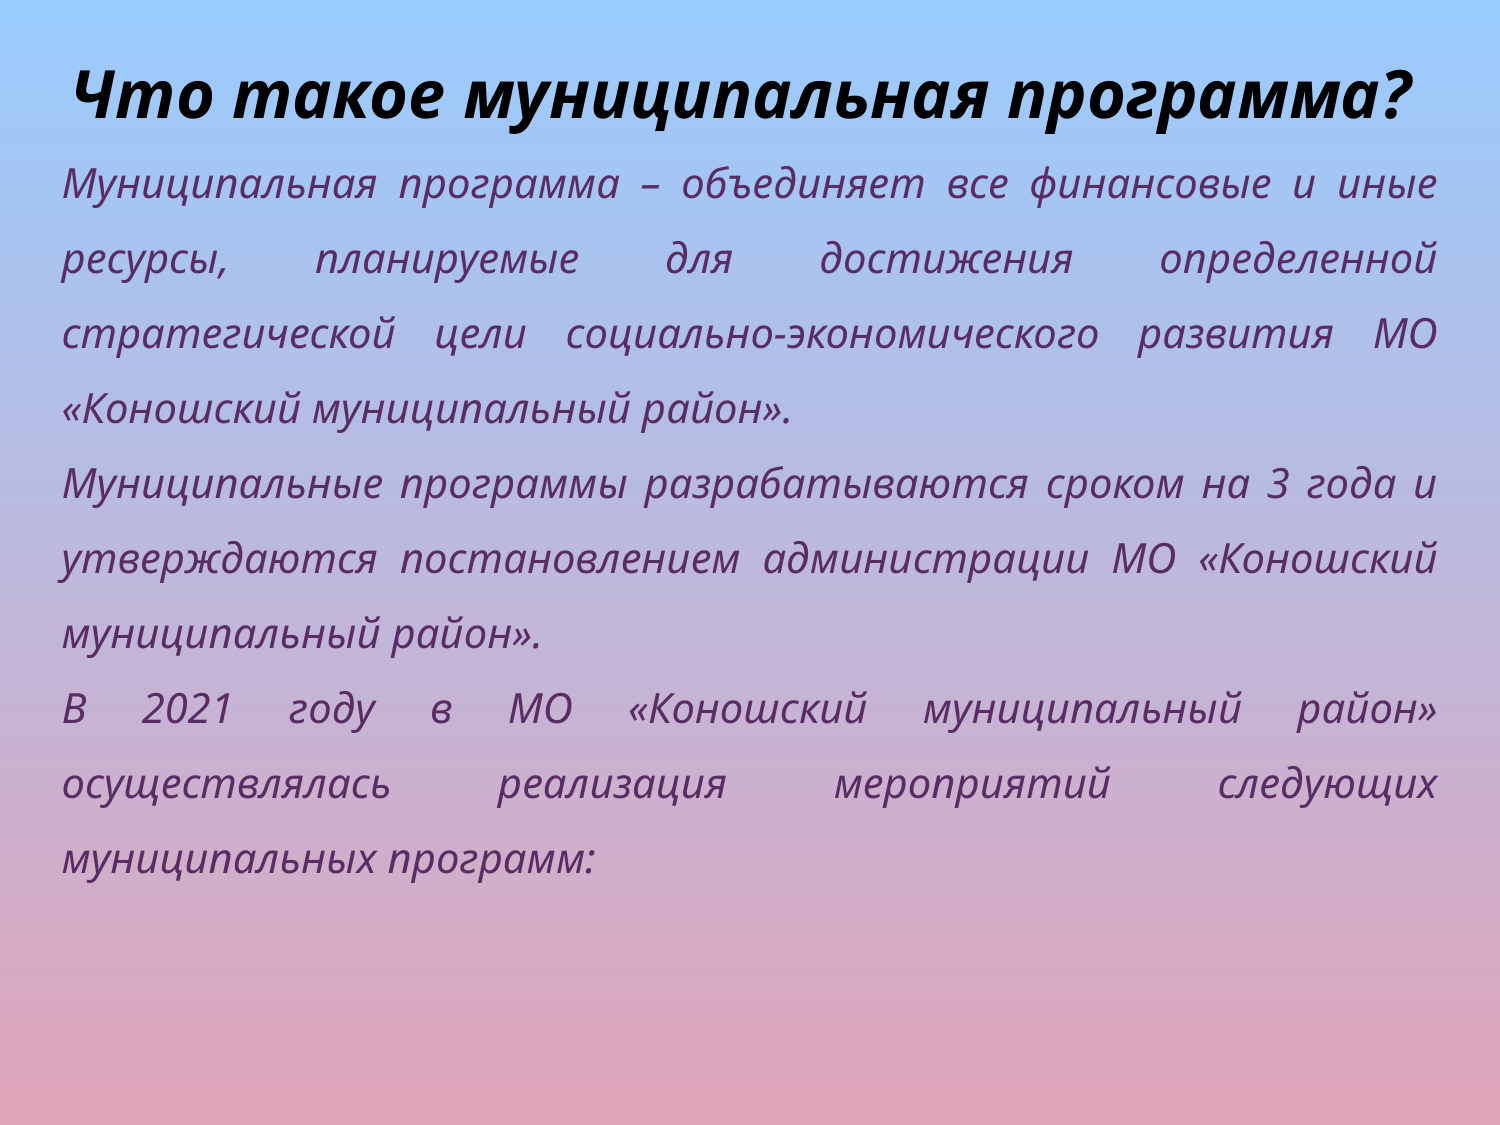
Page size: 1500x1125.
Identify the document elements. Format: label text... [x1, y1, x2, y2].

text_box Что такое муниципальная программа? Муниципальная программа – объединяет все финансовые и иные ресурсы, планируемые для достижения определенной стратегической цели социально-экономического развития МО «Коношский муниципальный район». Муниципальные программы разрабатываются сроком на 3 года и утверждаются постановлением администрации МО «Коношский муниципальный район». В 2021 году в МО «Коношский муниципальный район» осуществлялась реализация мероприятий следующих муниципальных программ: [46, 0, 1454, 890]
